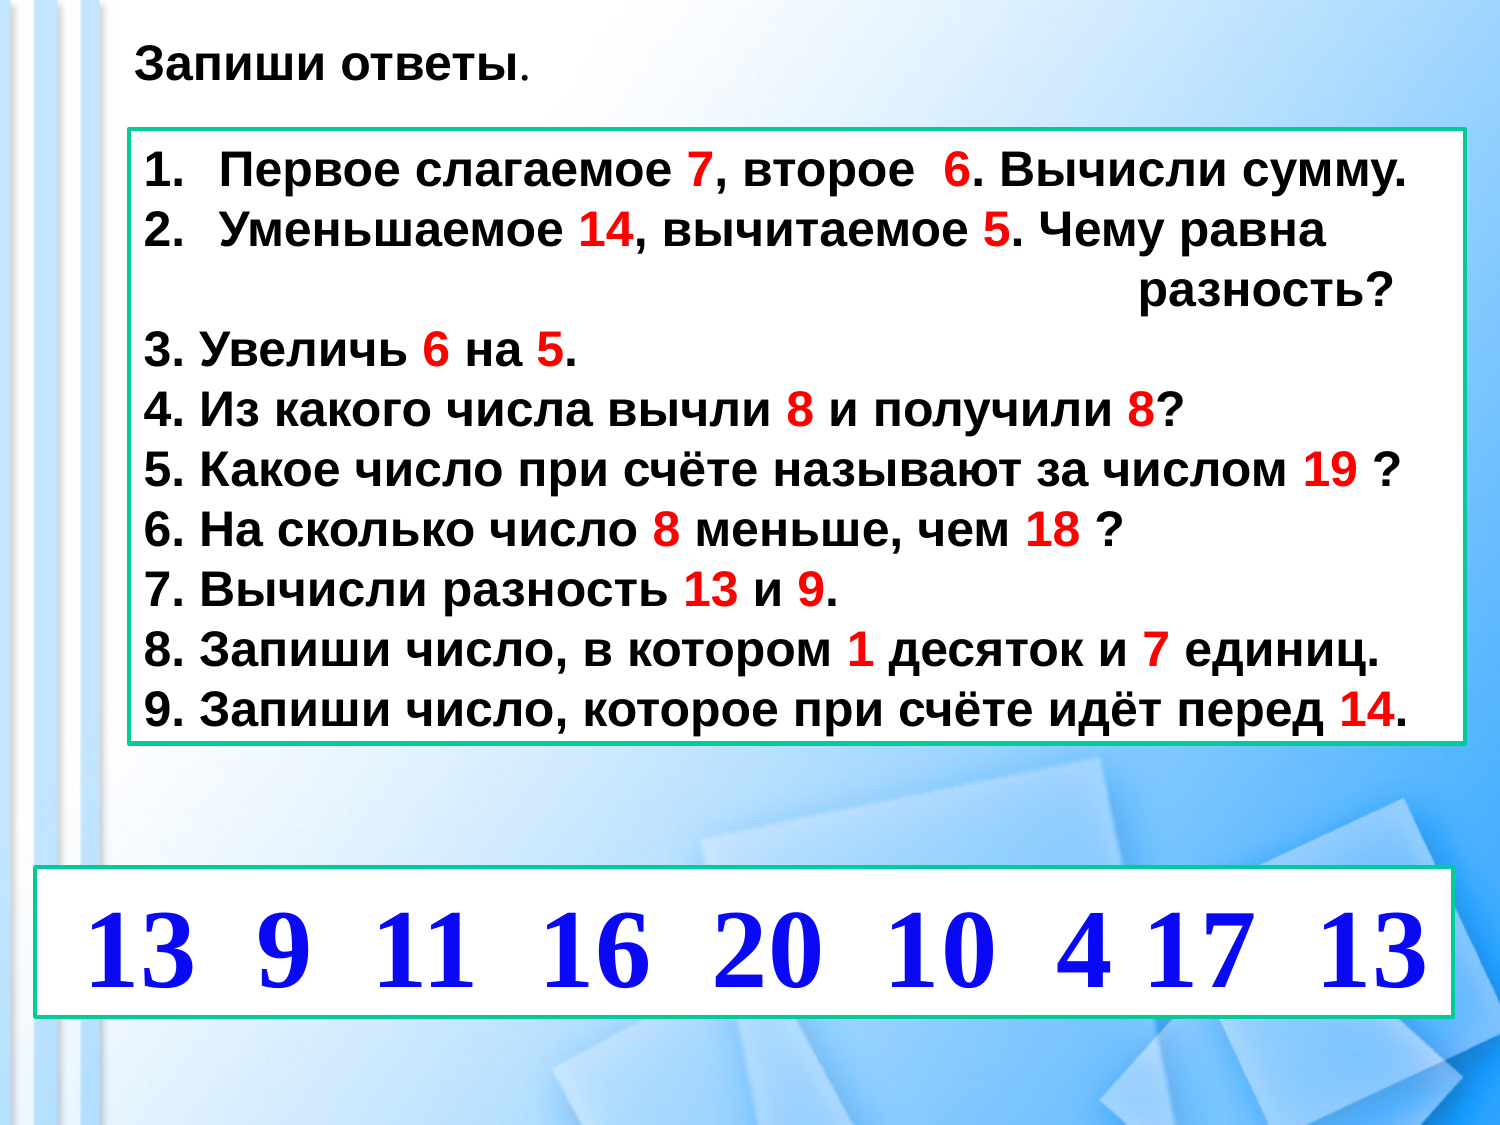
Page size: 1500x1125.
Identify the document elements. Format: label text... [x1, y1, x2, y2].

text_box Первое слагаемое 7, второе 6. Вычисли сумму. Уменьшаемое 14, вычитаемое 5. Чему равна разность? 3. Увеличь 6 на 5. 4. Из какого числа вычли 8 и получили 8? 5. Какое число при счёте называют за числом 19 ? 6. На сколько число 8 меньше, чем 18 ? 7. Вычисли разность 13 и 9. 8. Запиши число, в котором 1 десяток и 7 единиц. 9. Запиши число, которое при счёте идёт перед 14. [127, 127, 1467, 746]
picture [0, 0, 1500, 1125]
text_box Запиши ответы. [119, 23, 547, 99]
text_box 13 9 11 16 20 10 4 17 13 [33, 865, 1455, 1019]
